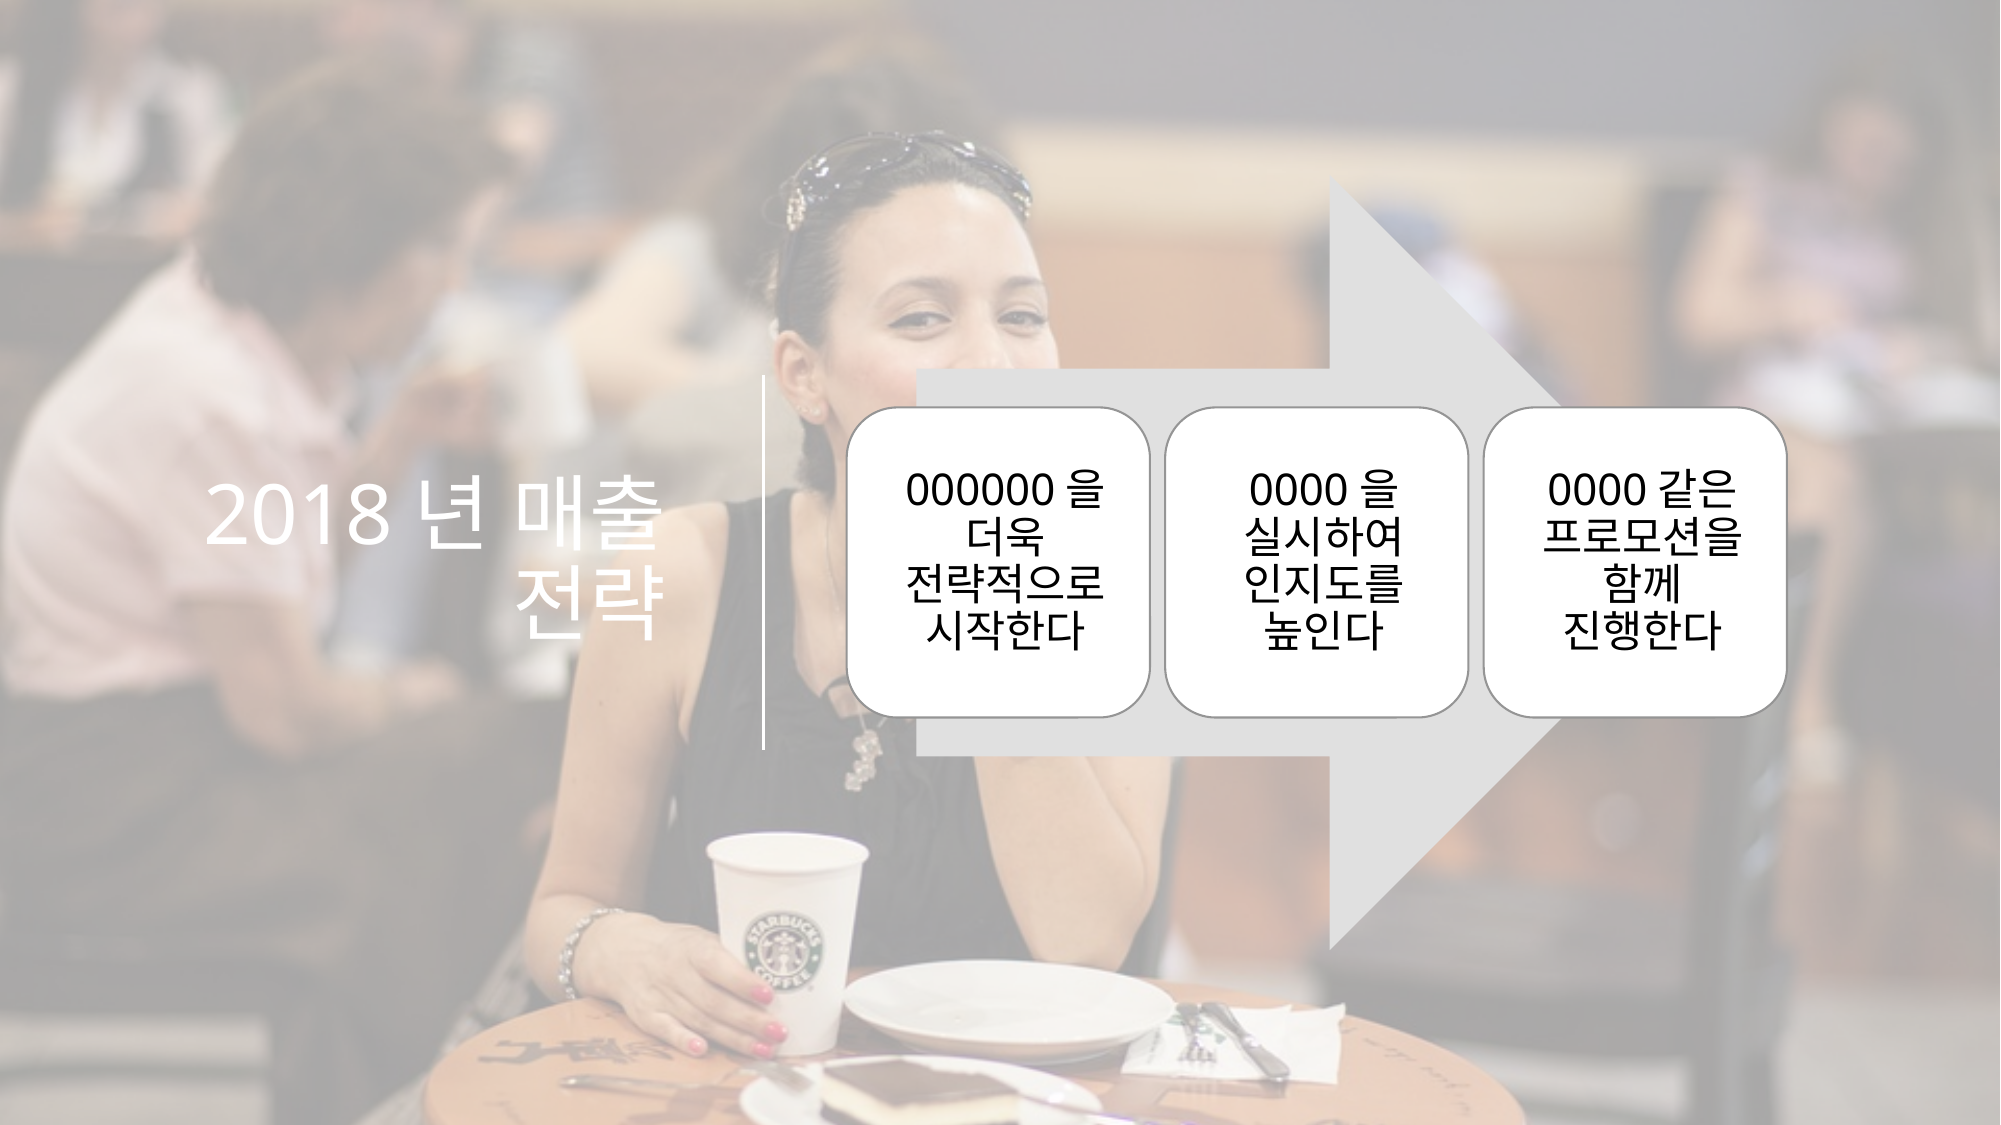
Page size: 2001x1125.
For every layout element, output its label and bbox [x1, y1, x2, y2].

list [845, 174, 1788, 951]
picture [0, 0, 2000, 1125]
